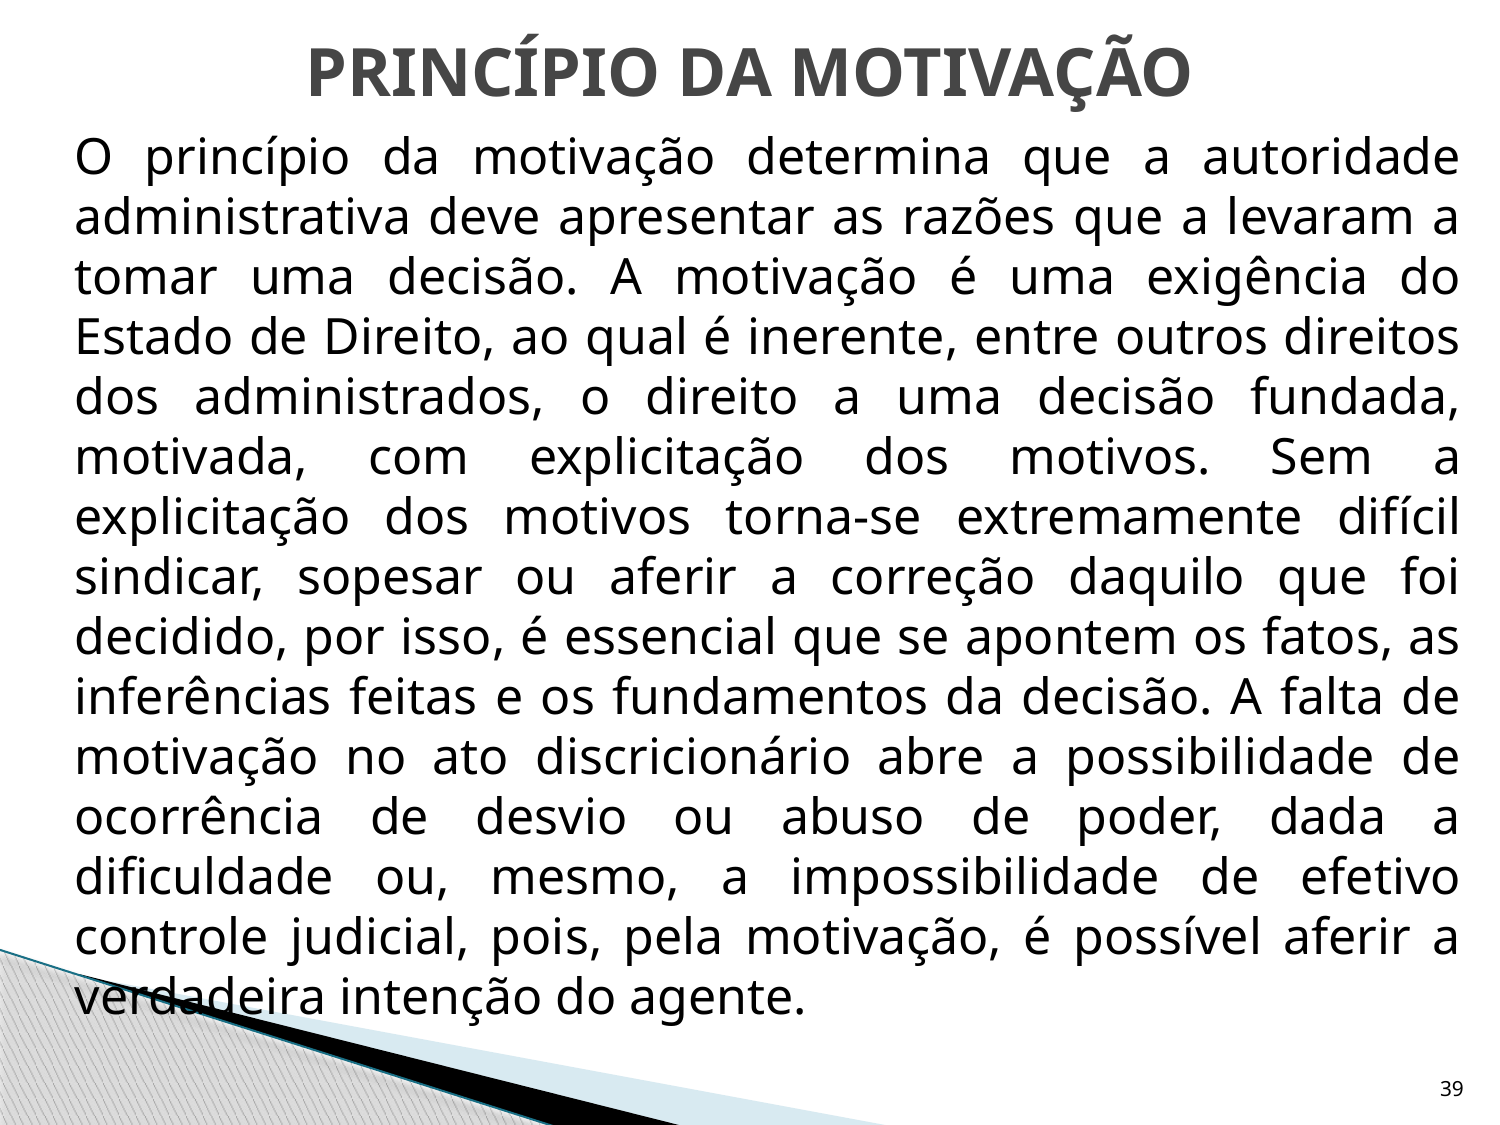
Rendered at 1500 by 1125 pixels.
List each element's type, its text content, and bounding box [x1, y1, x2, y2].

list O princípio da motivação determina que a autoridade administrativa deve apresentar as razões que a levaram a tomar uma decisão. A motivação é uma exigência do Estado de Direito, ao qual é inerente, entre outros direitos dos administrados, o direito a uma decisão fundada, motivada, com explicitação dos motivos. Sem a explicitação dos motivos torna-se extremamente difícil sindicar, sopesar ou aferir a correção daquilo que foi decidido, por isso, é essencial que se apontem os fatos, as inferências feitas e os fundamentos da decisão. A falta de motivação no ato discricionário abre a possibilidade de ocorrência de desvio ou abuso de poder, dada a dificuldade ou, mesmo, a impossibilidade de efetivo controle judicial, pois, pela motivação, é possível aferir a verdadeira intenção do agente. [0, 117, 1477, 1043]
title PRINCÍPIO DA MOTIVAÇÃO [0, 0, 1500, 141]
slide_number 39 [1418, 1051, 1479, 1112]
